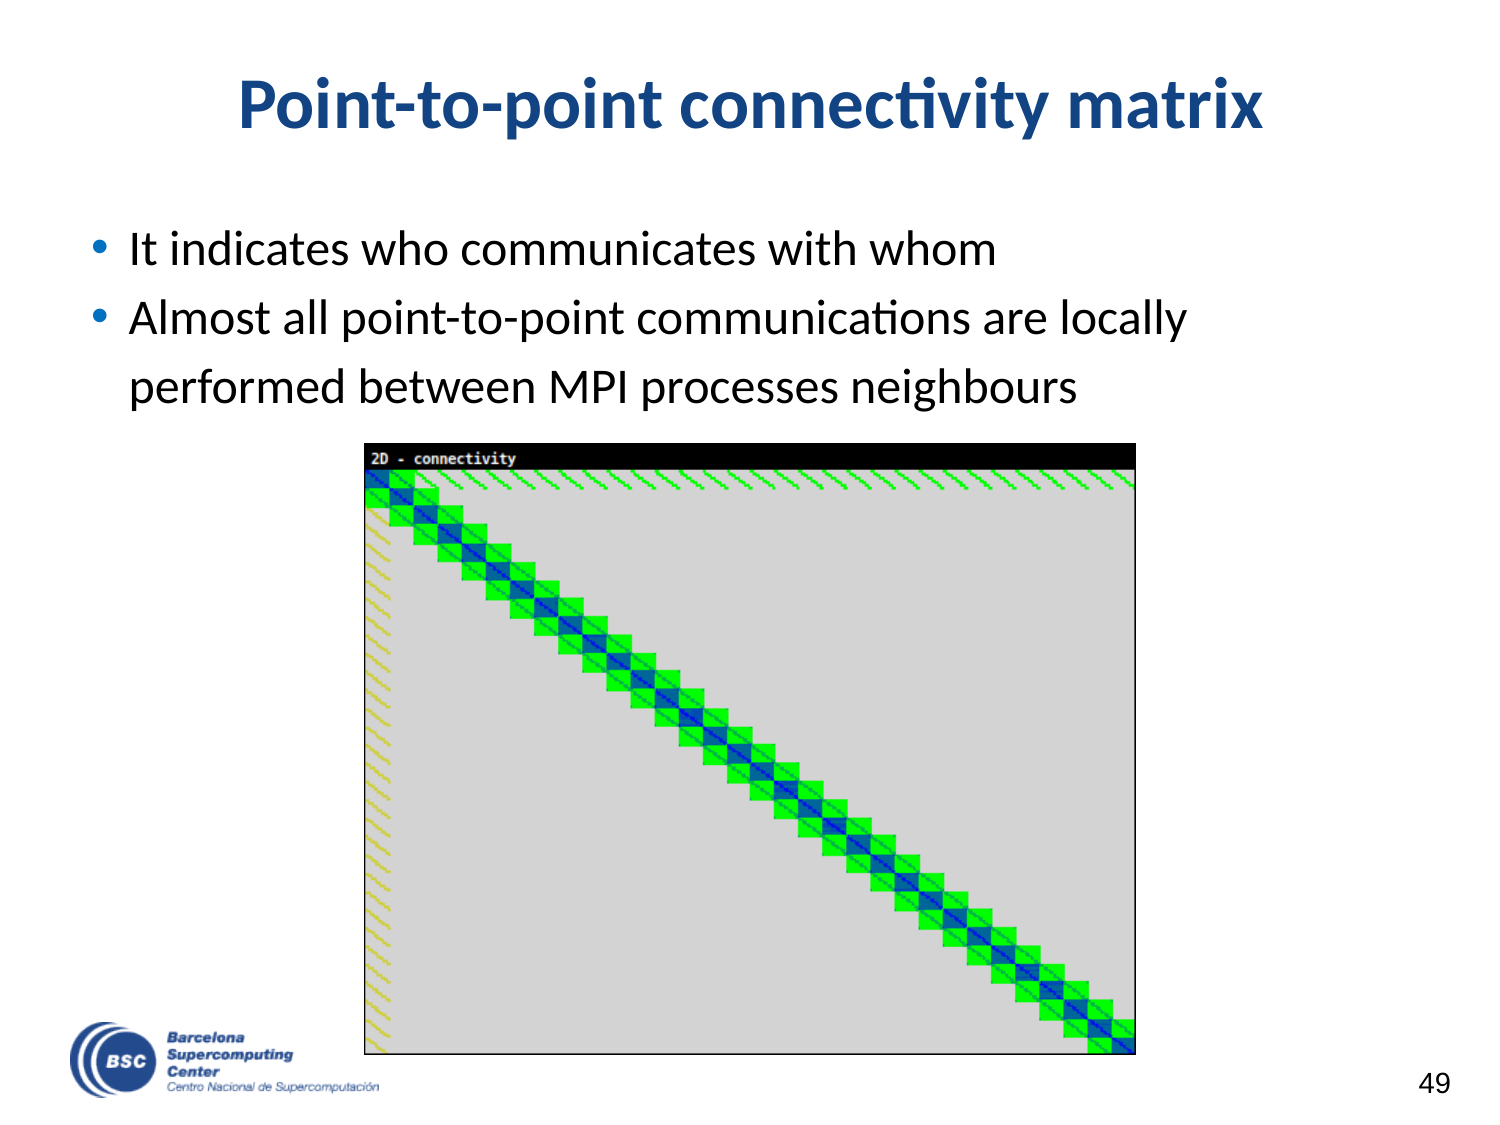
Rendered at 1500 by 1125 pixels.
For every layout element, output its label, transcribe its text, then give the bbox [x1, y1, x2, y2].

picture [70, 443, 1136, 1098]
title Point-to-point connectivity matrix [76, 35, 1427, 174]
list It indicates who communicates with whom Almost all point-to-point communications are locally performed between MPI processes neighbours [76, 199, 1427, 418]
slide_number ‹#› [1403, 1038, 1494, 1125]
